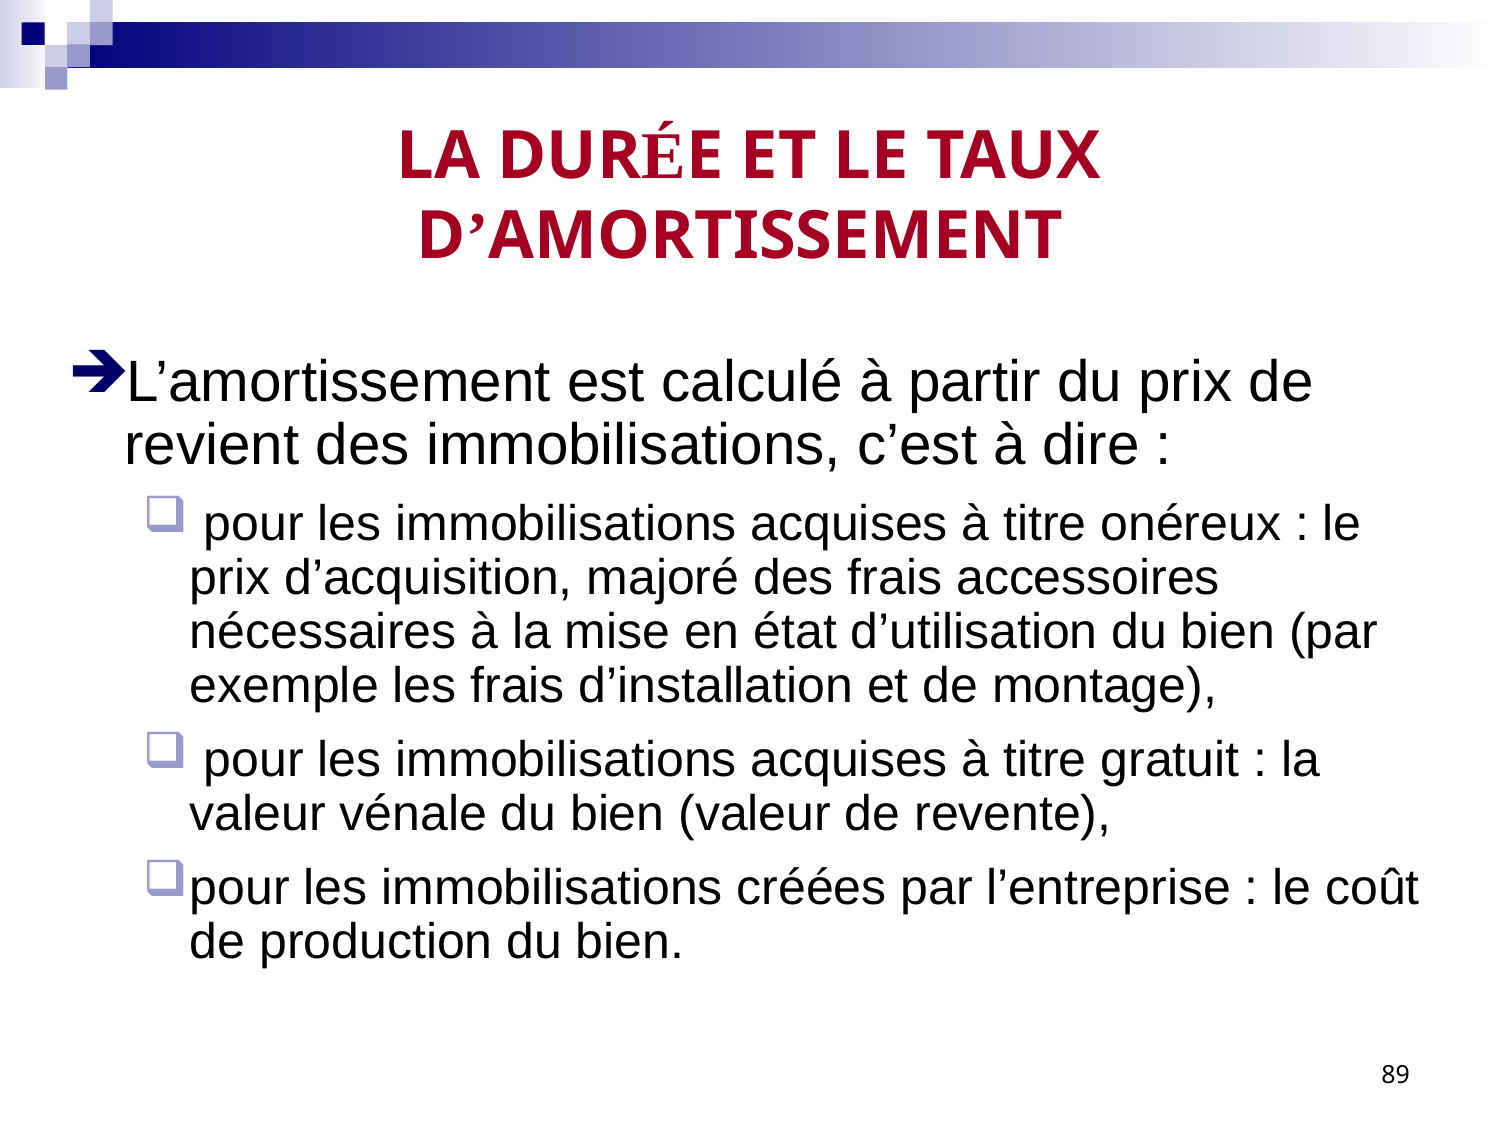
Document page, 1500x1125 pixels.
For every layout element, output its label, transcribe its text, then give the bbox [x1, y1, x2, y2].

list L’amortissement est calculé à partir du prix de revient des immobilisations, c’est à dire : pour les immobilisations acquises à titre onéreux : le prix d’acquisition, majoré des frais accessoires nécessaires à la mise en état d’utilisation du bien (par exemple les frais d’installation et de montage), pour les immobilisations acquises à titre gratuit : la valeur vénale du bien (valeur de revente), pour les immobilisations créées par l’entreprise : le coût de production du bien. [53, 261, 1459, 1000]
slide_number 89 [1074, 1025, 1425, 1100]
title LA DURÉE ET LE TAUX D’AMORTISSEMENT [75, 101, 1424, 261]
